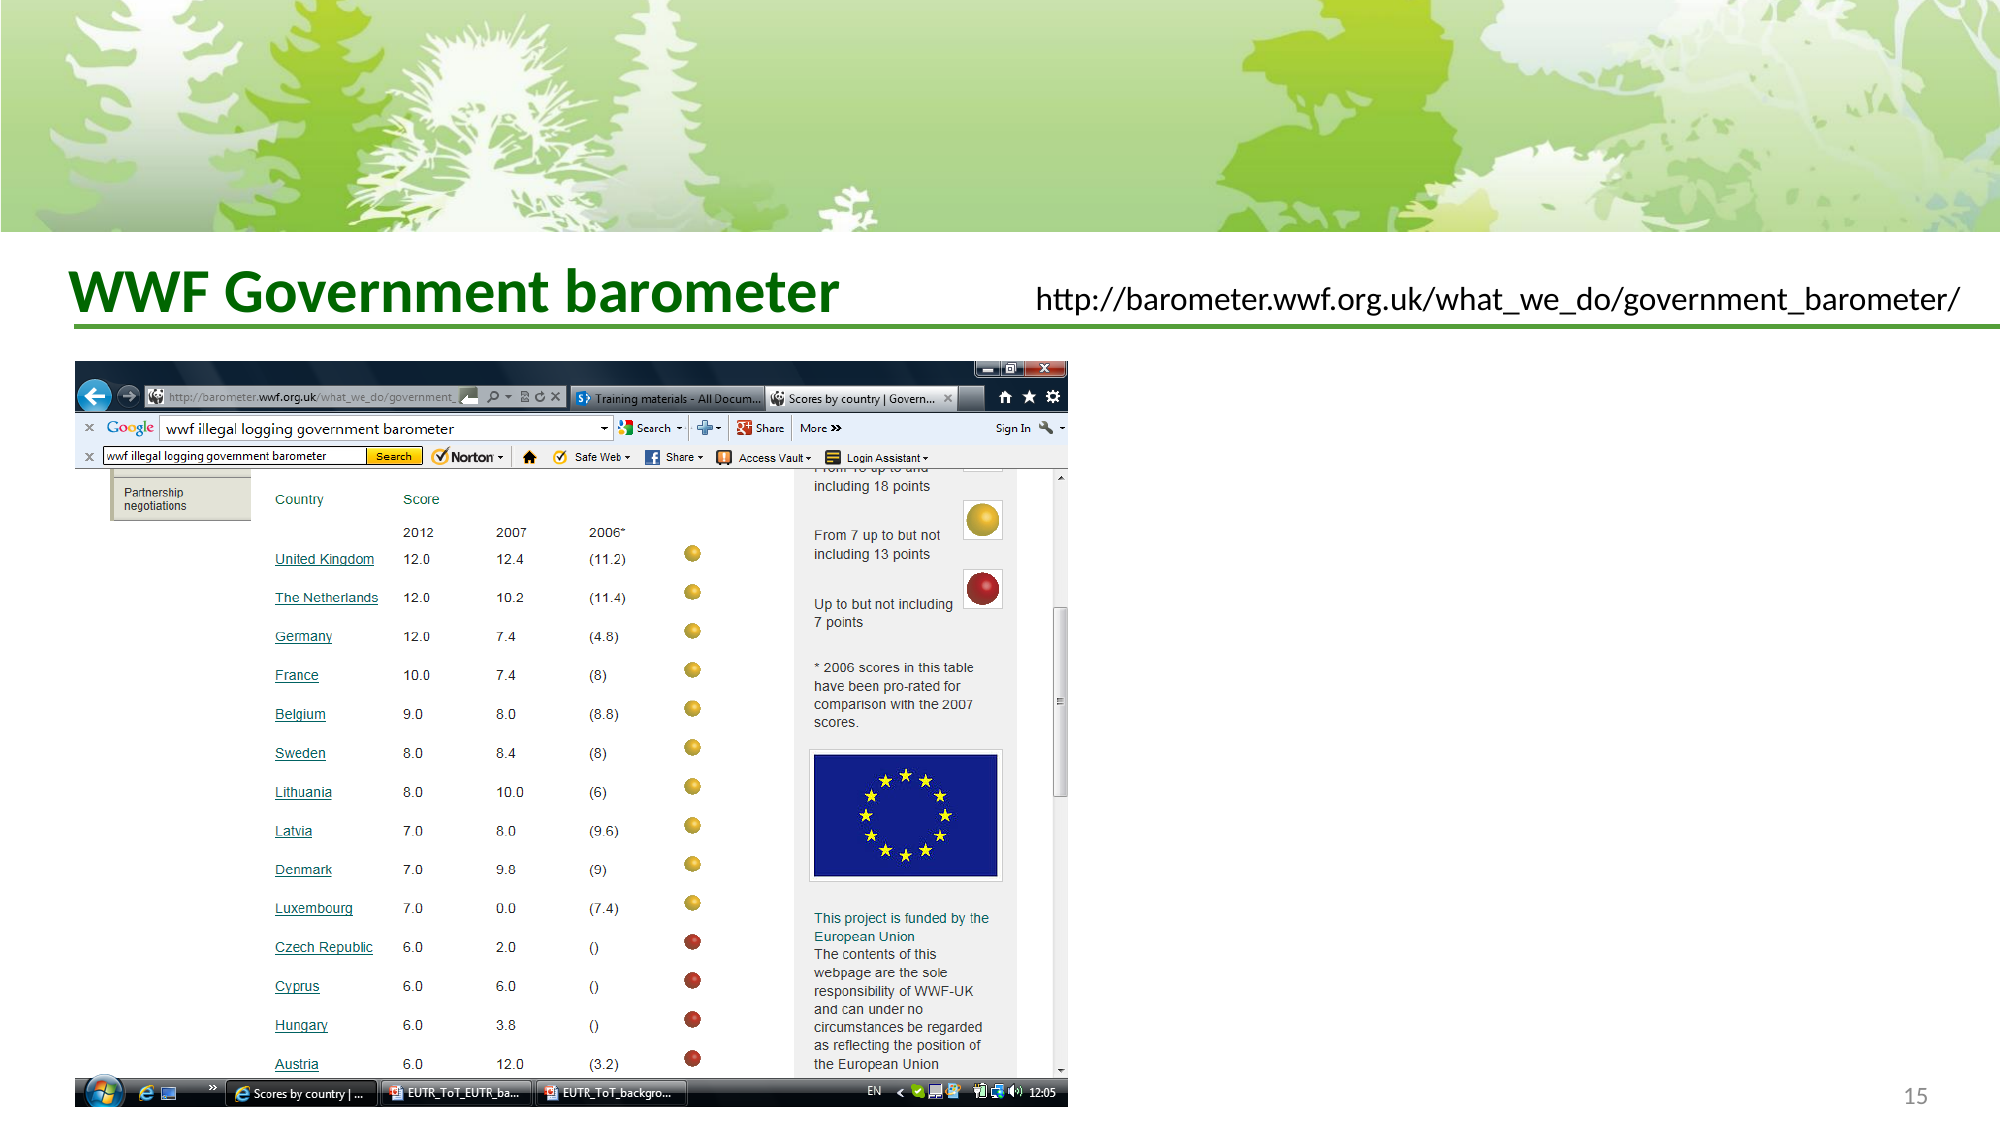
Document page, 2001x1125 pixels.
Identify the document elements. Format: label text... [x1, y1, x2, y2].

slide_number 15 [1493, 1065, 1944, 1125]
picture [0, 0, 2000, 232]
picture [74, 361, 1068, 1107]
text_box http://barometer.wwf.org.uk/what_we_do/government_barometer/ [1020, 269, 2000, 325]
title WWF Government barometer [53, 198, 1403, 386]
